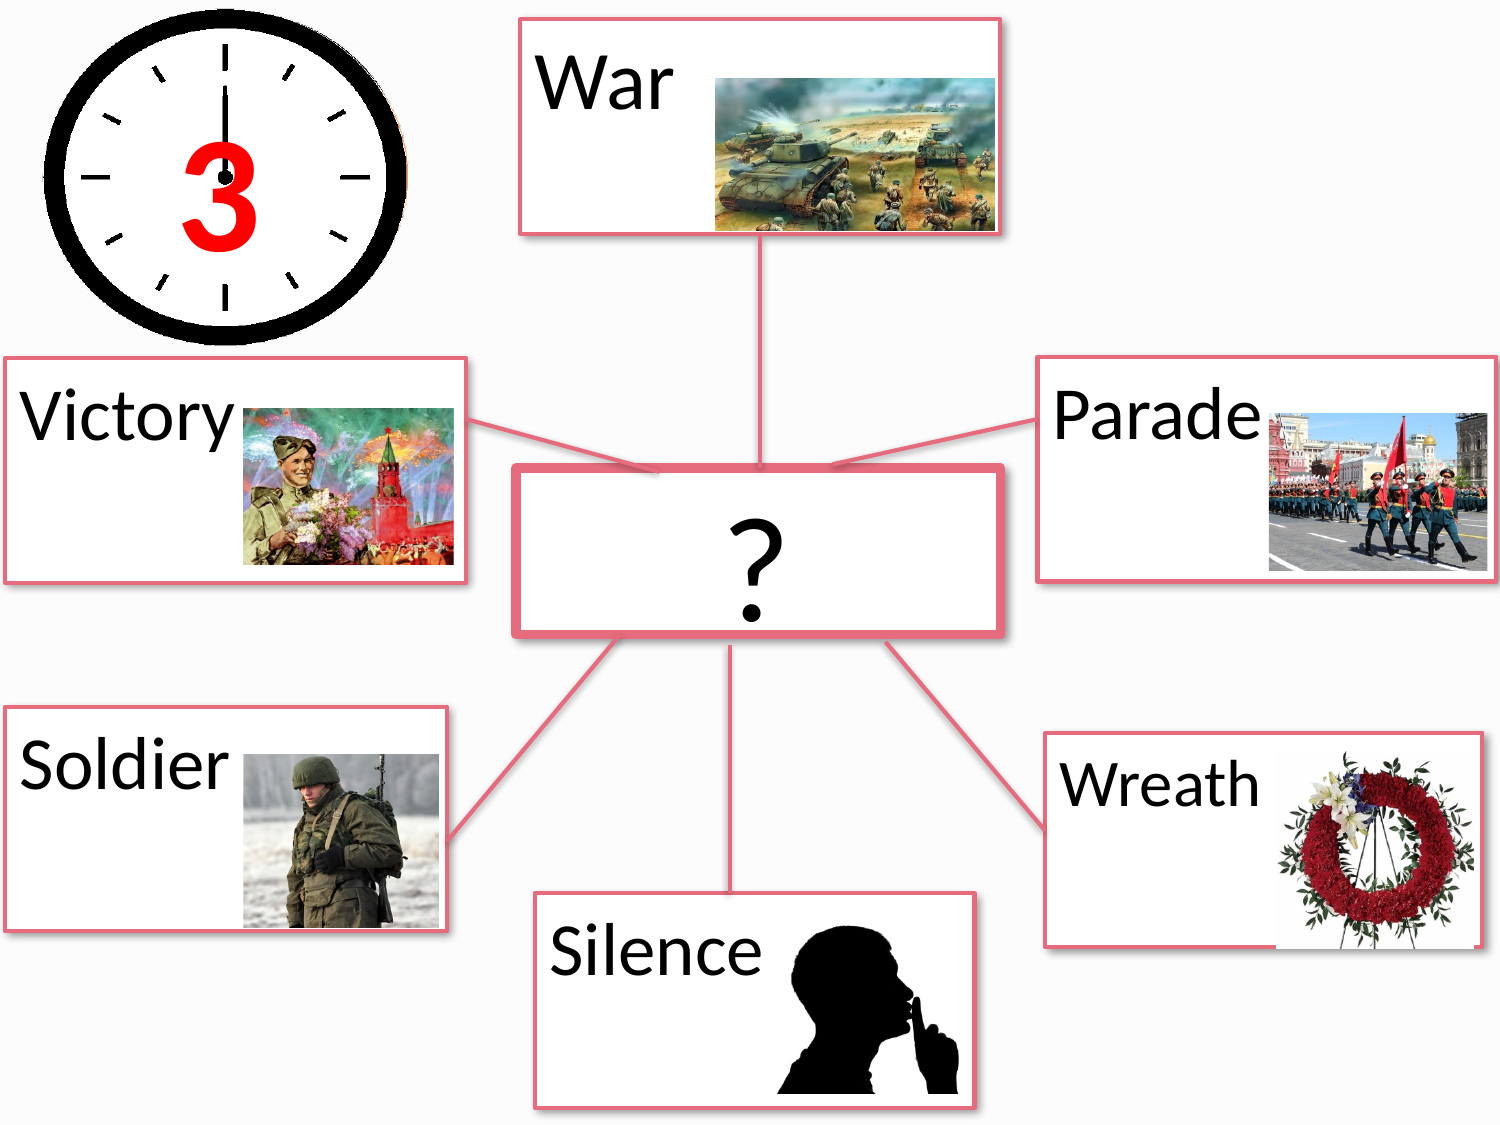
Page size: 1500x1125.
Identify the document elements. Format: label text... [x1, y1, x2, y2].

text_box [534, 644, 975, 1111]
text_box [4, 357, 660, 586]
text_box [832, 356, 1497, 585]
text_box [519, 18, 1001, 469]
text_box [870, 593, 1002, 637]
text_box ? [643, 477, 870, 643]
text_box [30, 0, 420, 357]
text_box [885, 641, 1483, 950]
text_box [4, 634, 621, 935]
text_box [514, 594, 643, 637]
